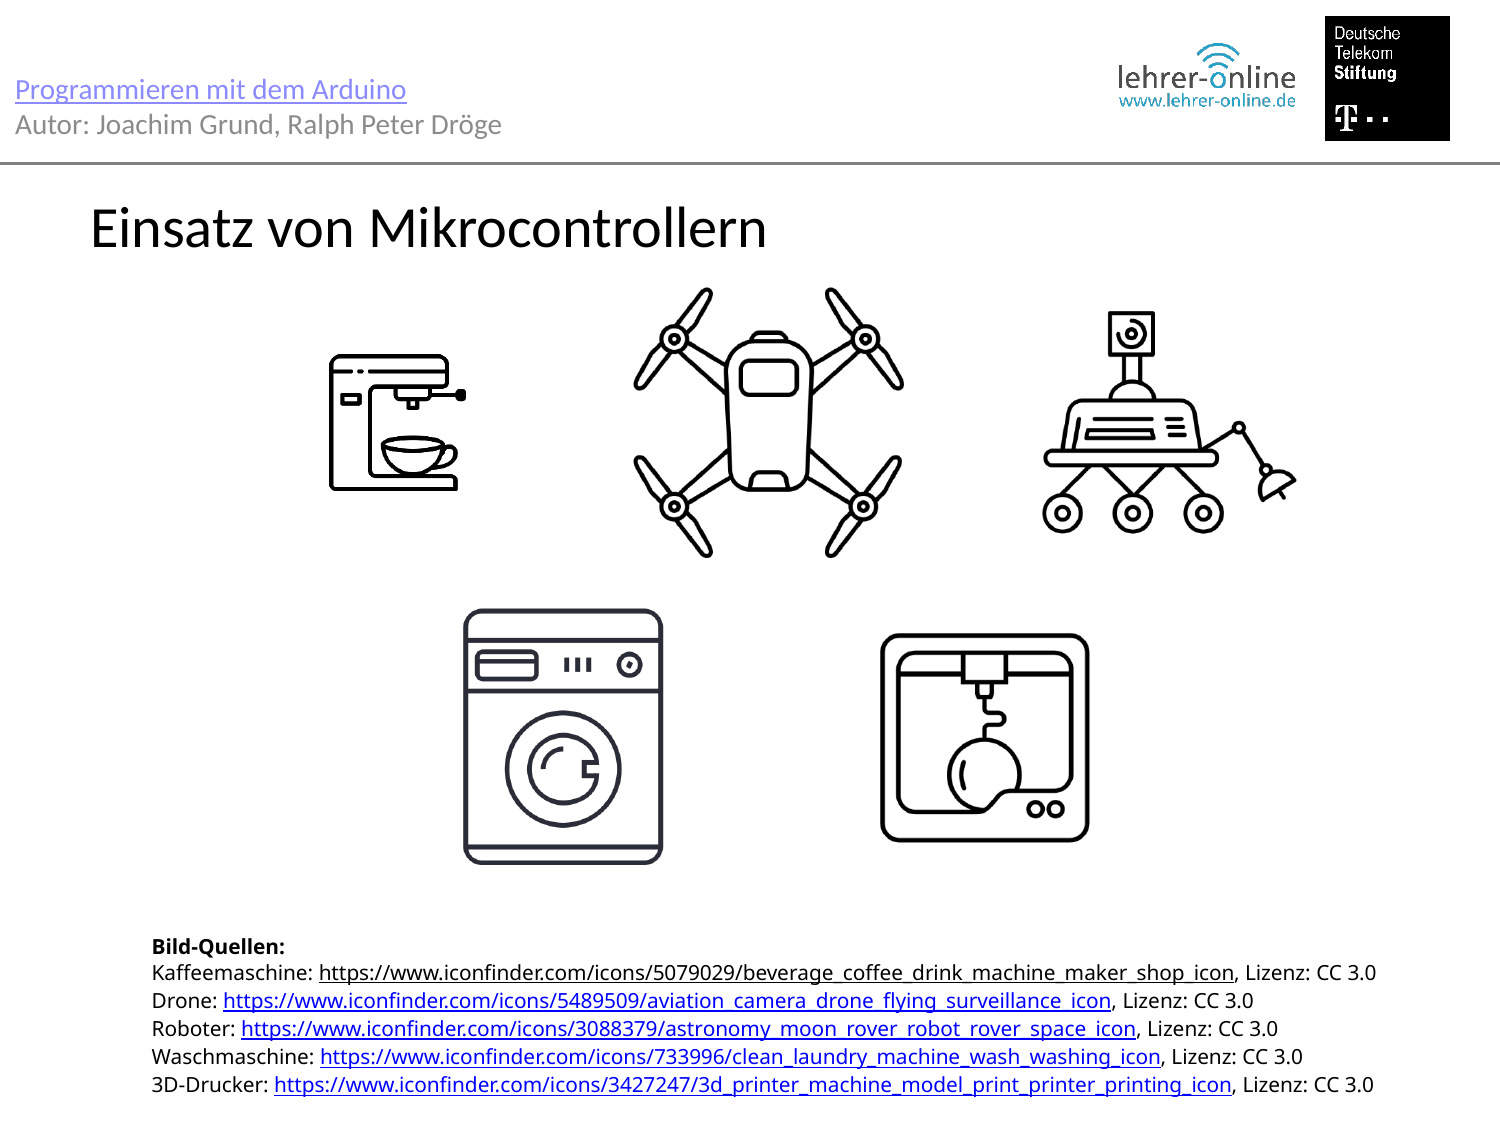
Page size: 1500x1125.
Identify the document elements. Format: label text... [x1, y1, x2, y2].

text_box Bild-Quellen: Kaffeemaschine: https://www.iconfinder.com/icons/5079029/beverage_coffee_drink_machine_maker_shop_icon, Lizenz: CC 3.0 Drone: https://www.iconfinder.com/icons/5489509/aviation_camera_drone_flying_surveillance_icon, Lizenz: CC 3.0 Roboter: https://www.iconfinder.com/icons/3088379/astronomy_moon_rover_robot_rover_space_icon, Lizenz: CC 3.0 Waschmaschine: https://www.iconfinder.com/icons/733996/clean_laundry_machine_wash_washing_icon, Lizenz: CC 3.0 3D-Drucker: https://www.iconfinder.com/icons/3427247/3d_printer_machine_model_print_printer_printing_icon, Lizenz: CC 3.0 [136, 926, 1400, 1108]
picture [844, 597, 1125, 878]
picture [329, 354, 466, 491]
picture [1325, 16, 1450, 141]
picture [1036, 290, 1301, 555]
text_box Programmieren mit dem Arduino Autor: Joachim Grund, Ralph Peter Dröge [0, 75, 839, 136]
picture [631, 285, 906, 560]
picture [1116, 40, 1299, 126]
picture [407, 584, 717, 891]
text_box Einsatz von Mikrocontrollern [74, 164, 1425, 284]
